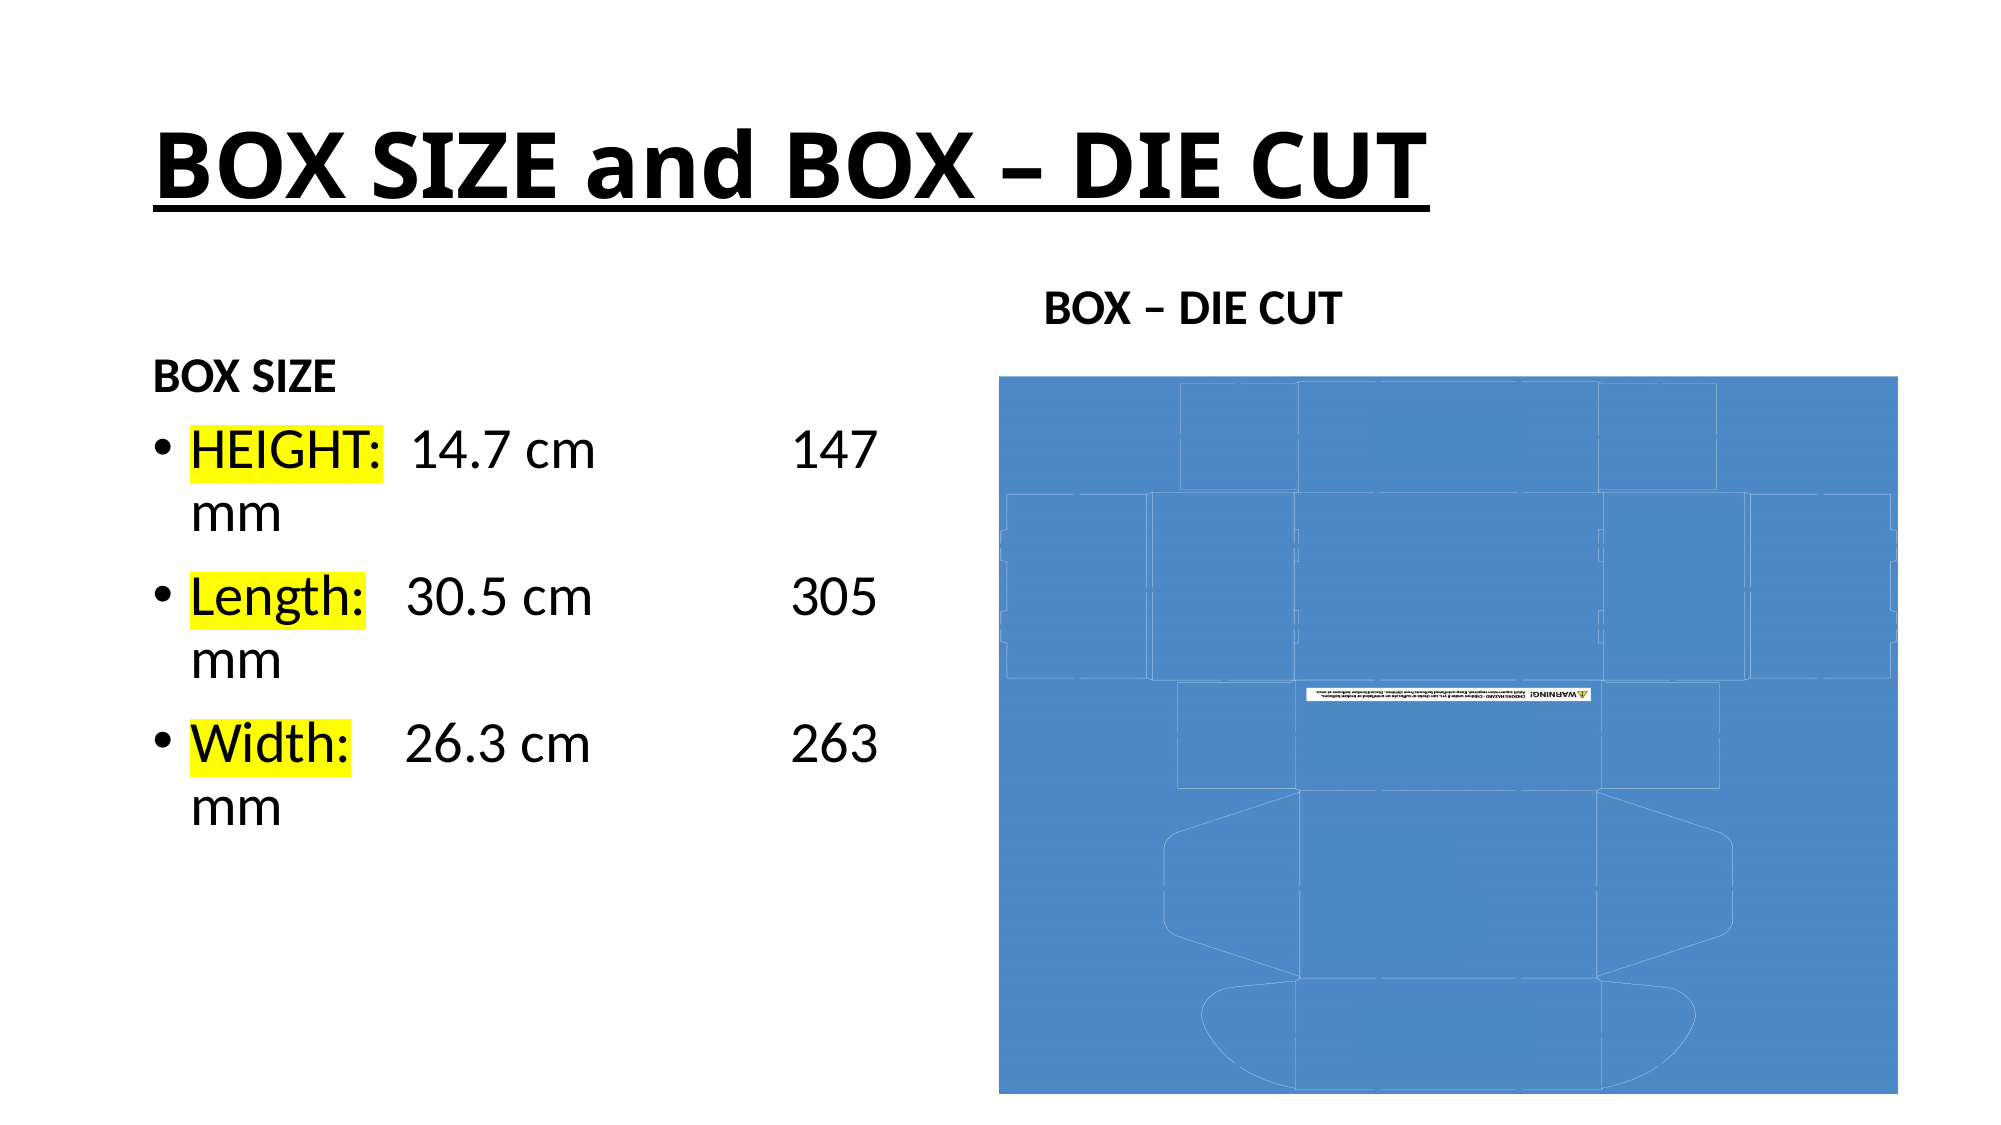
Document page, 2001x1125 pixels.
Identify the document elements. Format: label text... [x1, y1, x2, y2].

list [999, 343, 1898, 1094]
list HEIGHT: 14.7 cm 147 mm Length: 30.5 cm 305 mm Width: 26.3 cm 263 mm [137, 410, 984, 1016]
list BOX SIZE [137, 275, 984, 410]
list BOX – DIE CUT [1028, 208, 1879, 343]
title BOX SIZE and BOX – DIE CUT [137, 59, 1863, 278]
